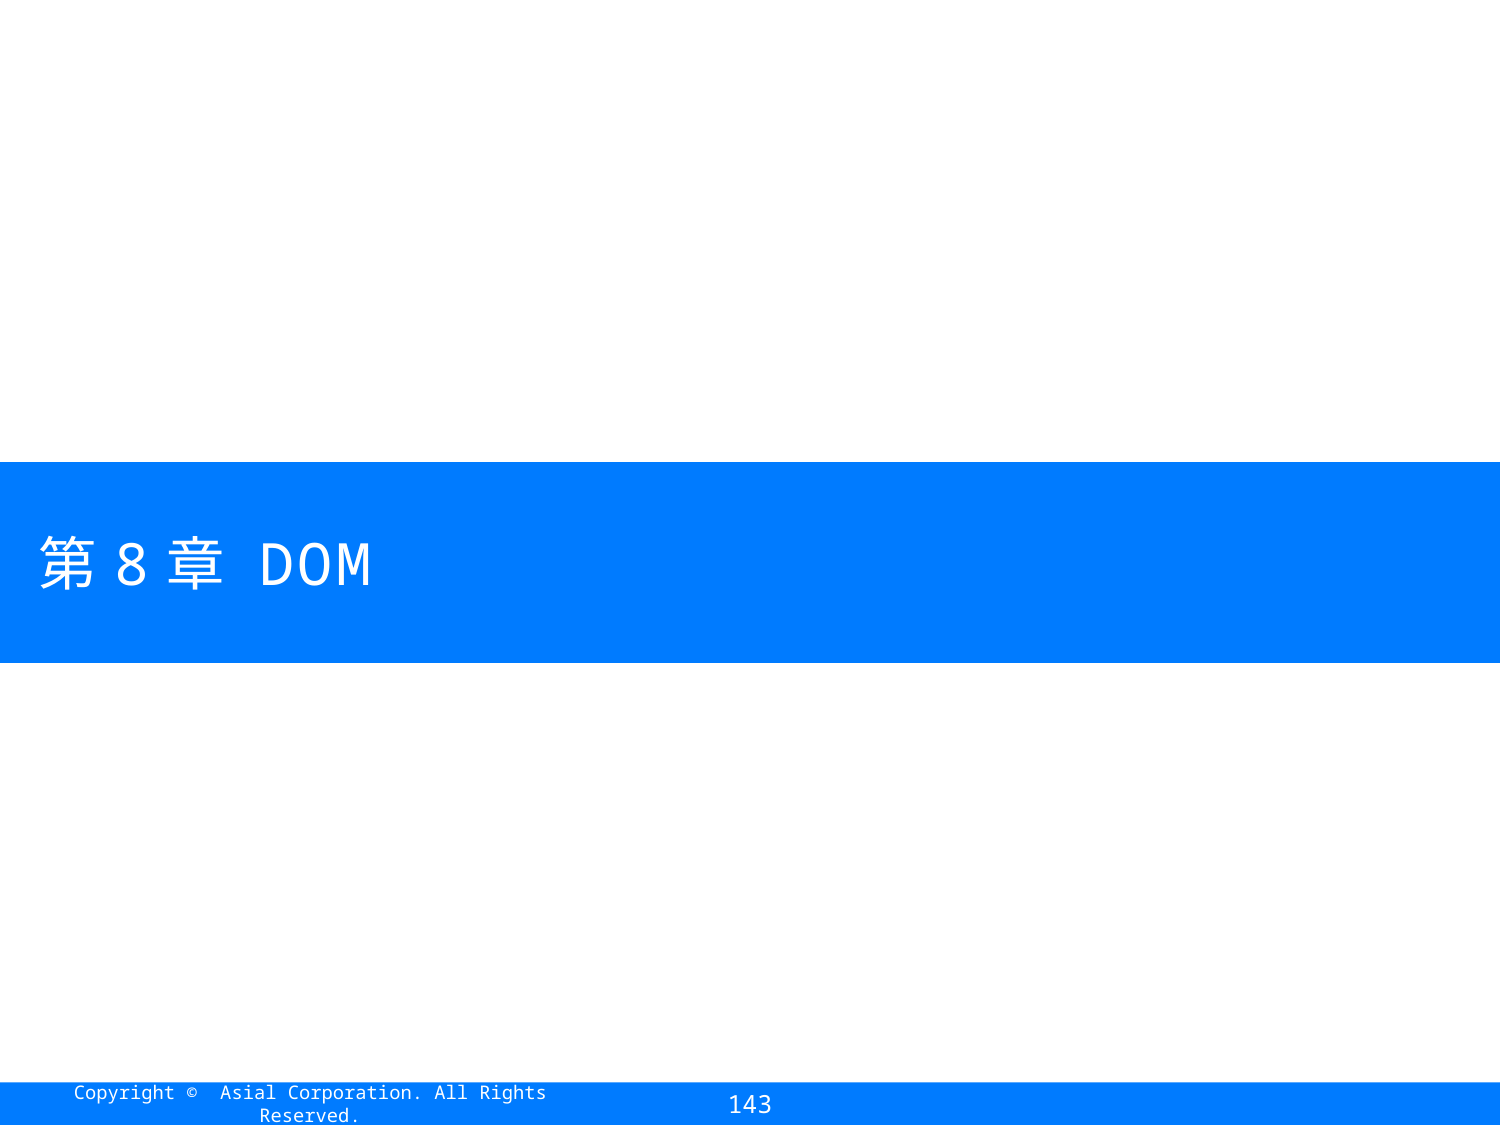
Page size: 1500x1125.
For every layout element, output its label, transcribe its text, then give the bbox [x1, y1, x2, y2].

title 第8章 DOM [23, 462, 1500, 663]
slide_number 143 [581, 1075, 919, 1125]
